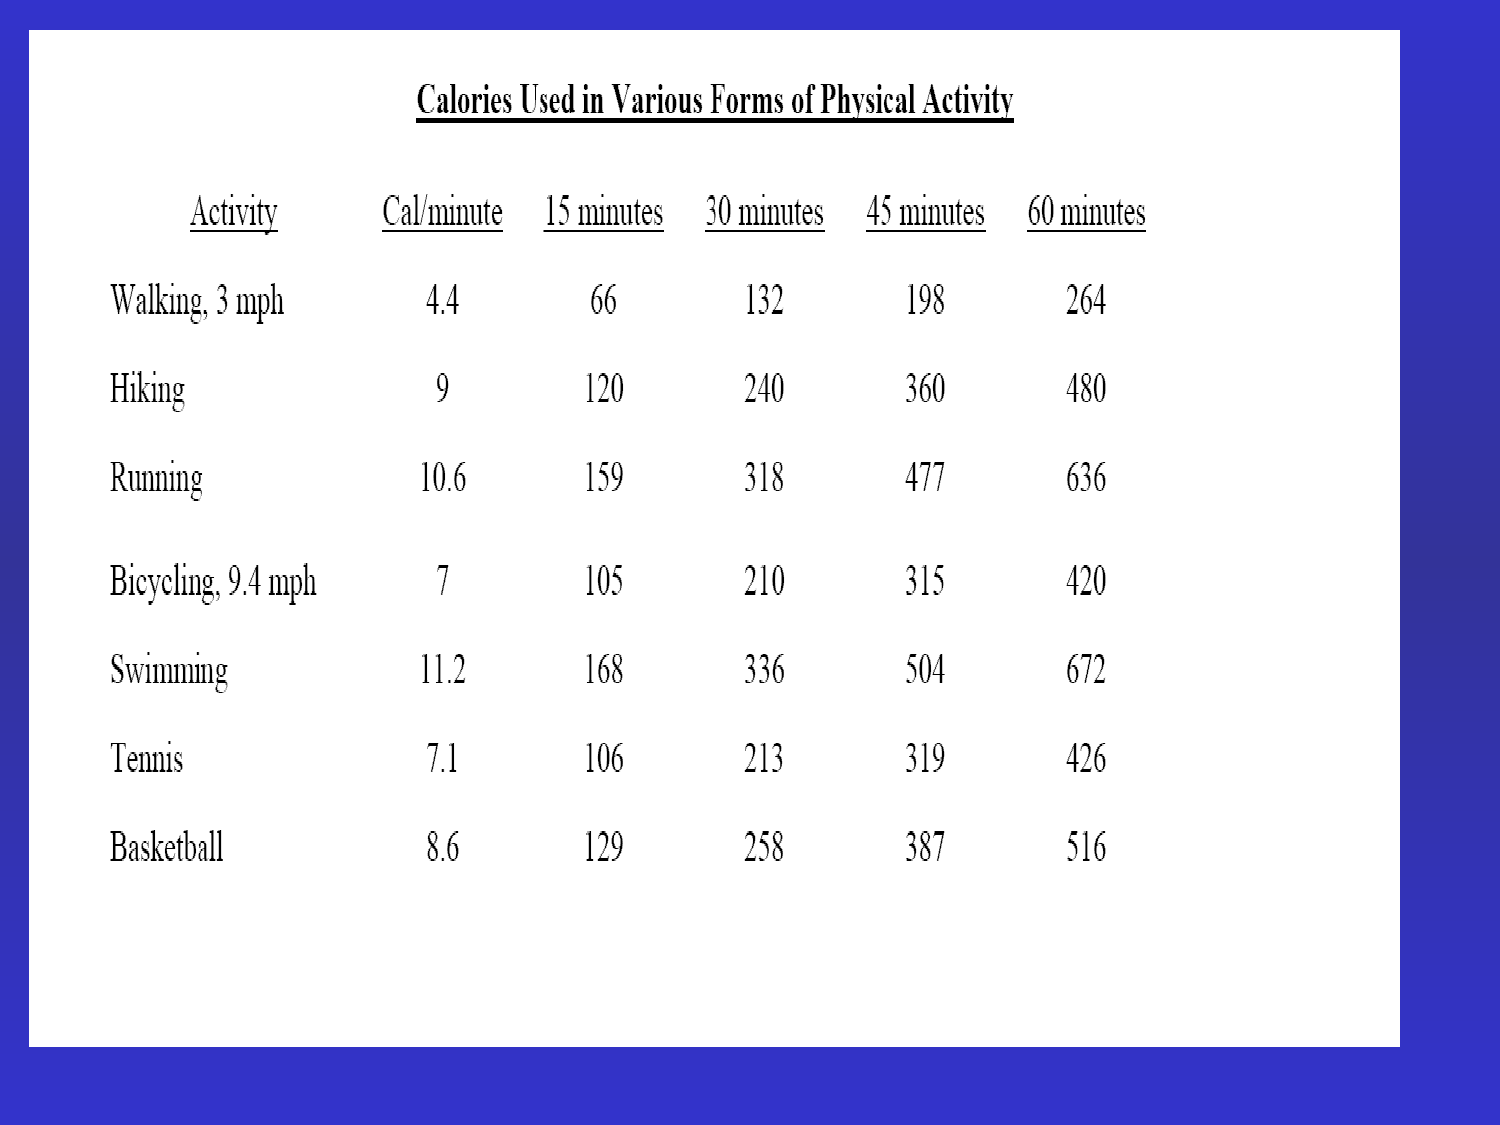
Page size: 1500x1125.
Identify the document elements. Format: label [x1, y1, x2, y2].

list [29, 30, 1400, 1047]
